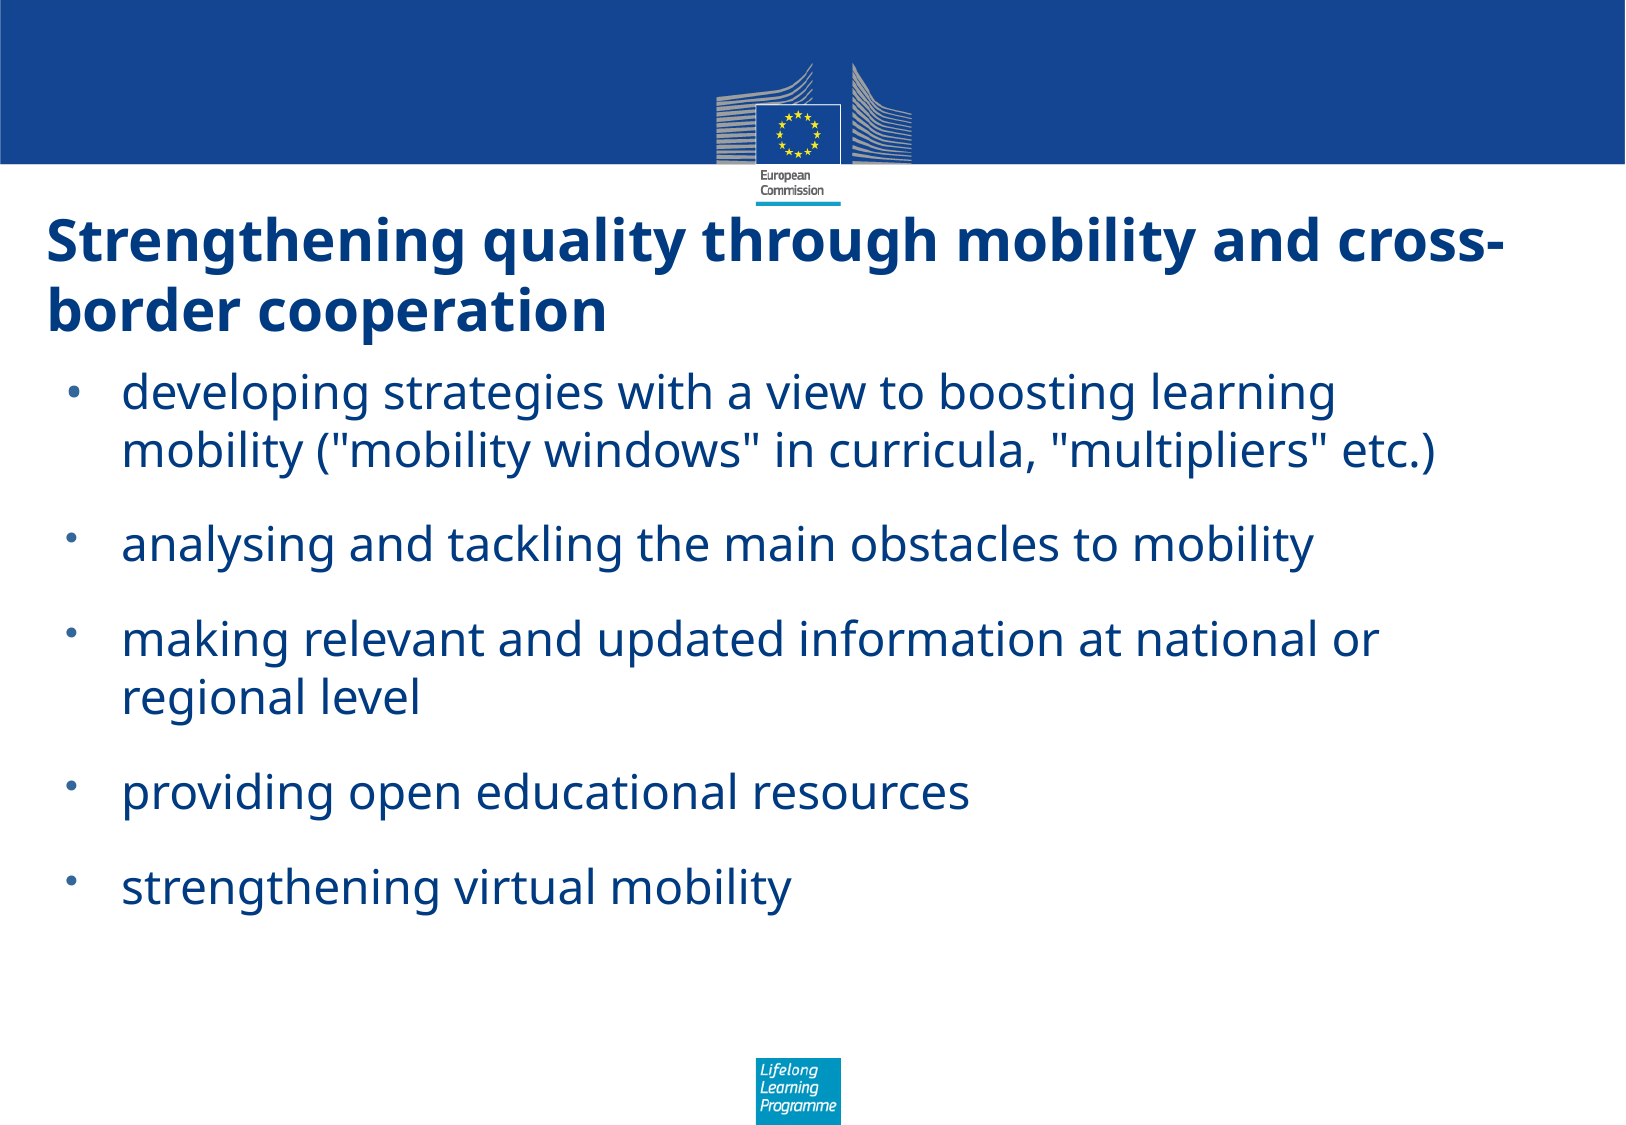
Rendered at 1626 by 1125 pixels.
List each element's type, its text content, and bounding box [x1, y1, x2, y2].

picture [826, 1102, 834, 1111]
picture [0, 0, 1625, 1125]
picture [810, 1070, 816, 1078]
list • developing strategies with a view to boosting learning mobility ("mobility windows" in curricula, "multipliers" etc.) analysing and tackling the main obstacles to mobility making relevant and updated information at national or regional level providing open educational resources strengthening virtual mobility [49, 353, 1463, 1006]
picture [785, 1102, 792, 1109]
picture [780, 1104, 788, 1113]
title Strengthening quality through mobility and cross-border cooperation [30, 195, 1586, 305]
picture [775, 1086, 782, 1093]
